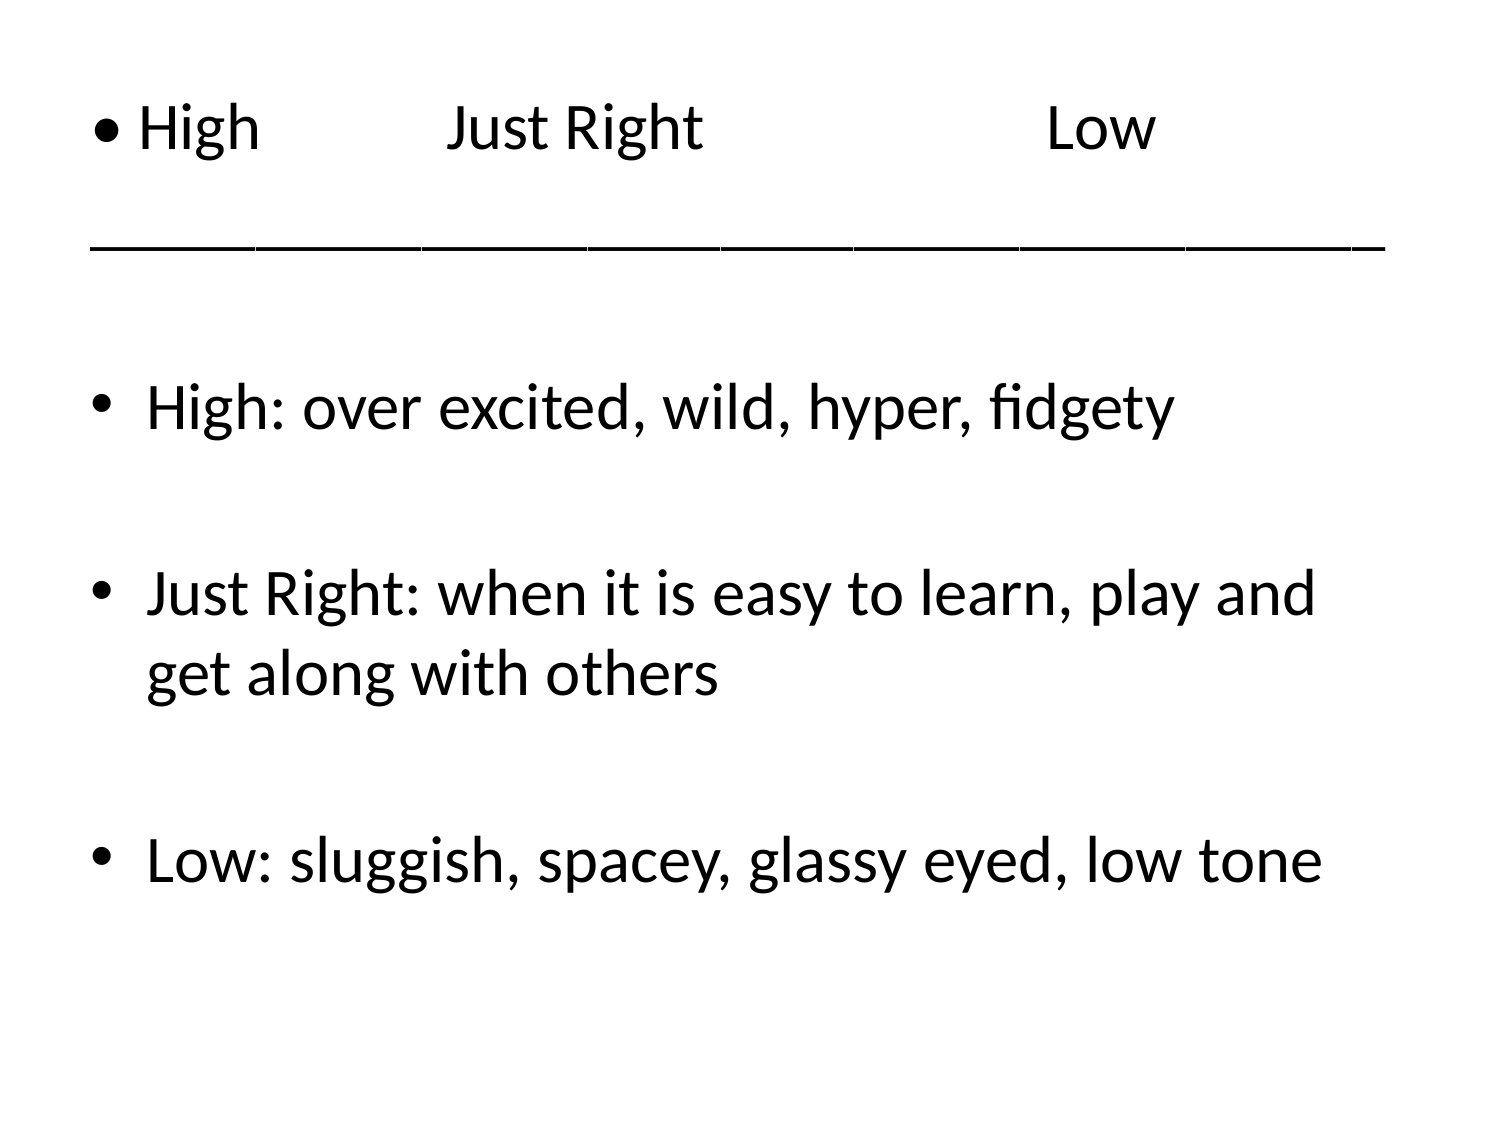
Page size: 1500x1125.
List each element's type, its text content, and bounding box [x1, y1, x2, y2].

list • High Just Right Low _______________________________________ High: over excited, wild, hyper, fidgety Just Right: when it is easy to learn, play and get along with others Low: sluggish, spacey, glassy eyed, low tone [75, 75, 1425, 1005]
